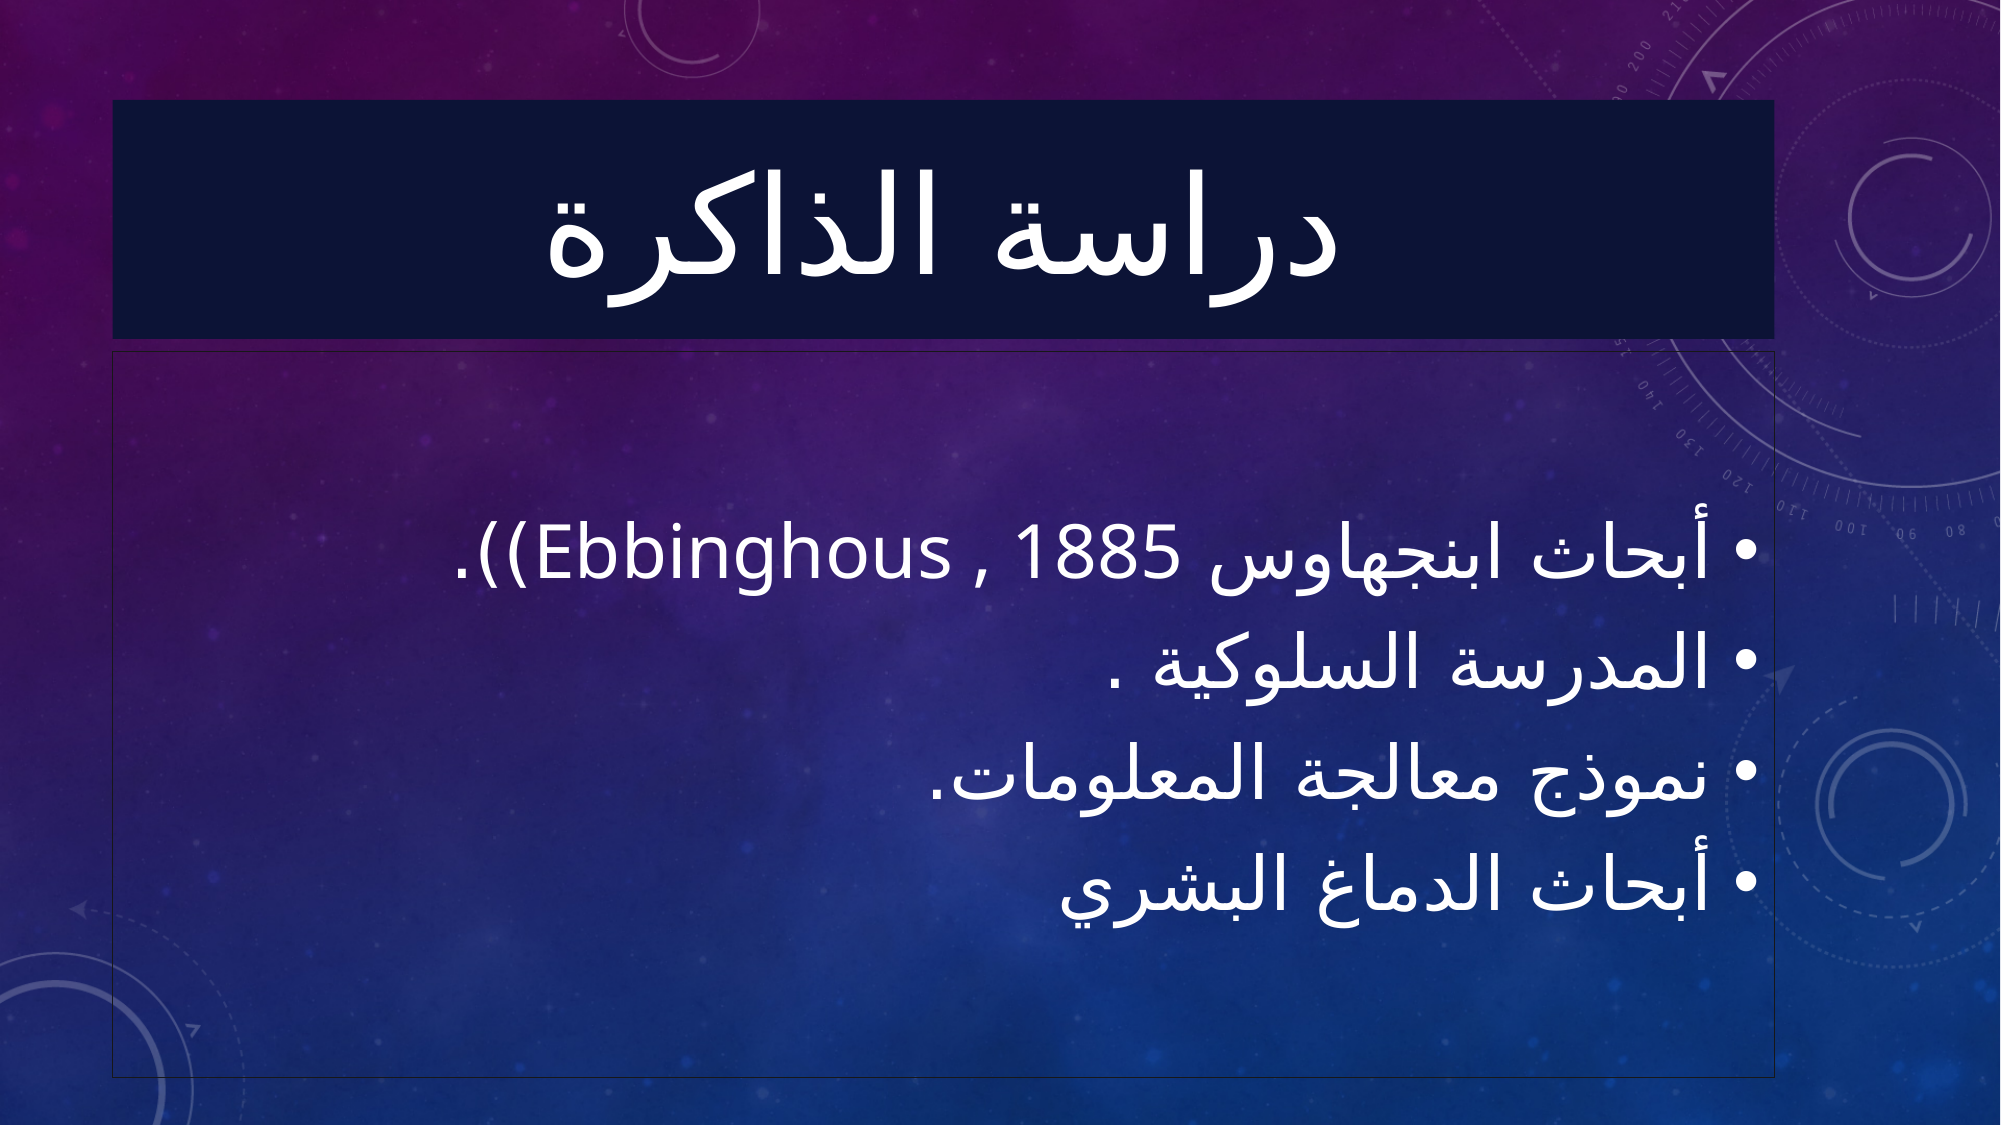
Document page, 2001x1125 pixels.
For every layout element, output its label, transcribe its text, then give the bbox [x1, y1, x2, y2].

picture [0, 0, 2001, 1125]
title دراسة الذاكرة [112, 99, 1775, 339]
list أبحاث ابنجهاوس Ebbinghous , 1885)). المدرسة السلوكية . نموذج معالجة المعلومات. أبحاث الدماغ البشري [112, 351, 1775, 1078]
